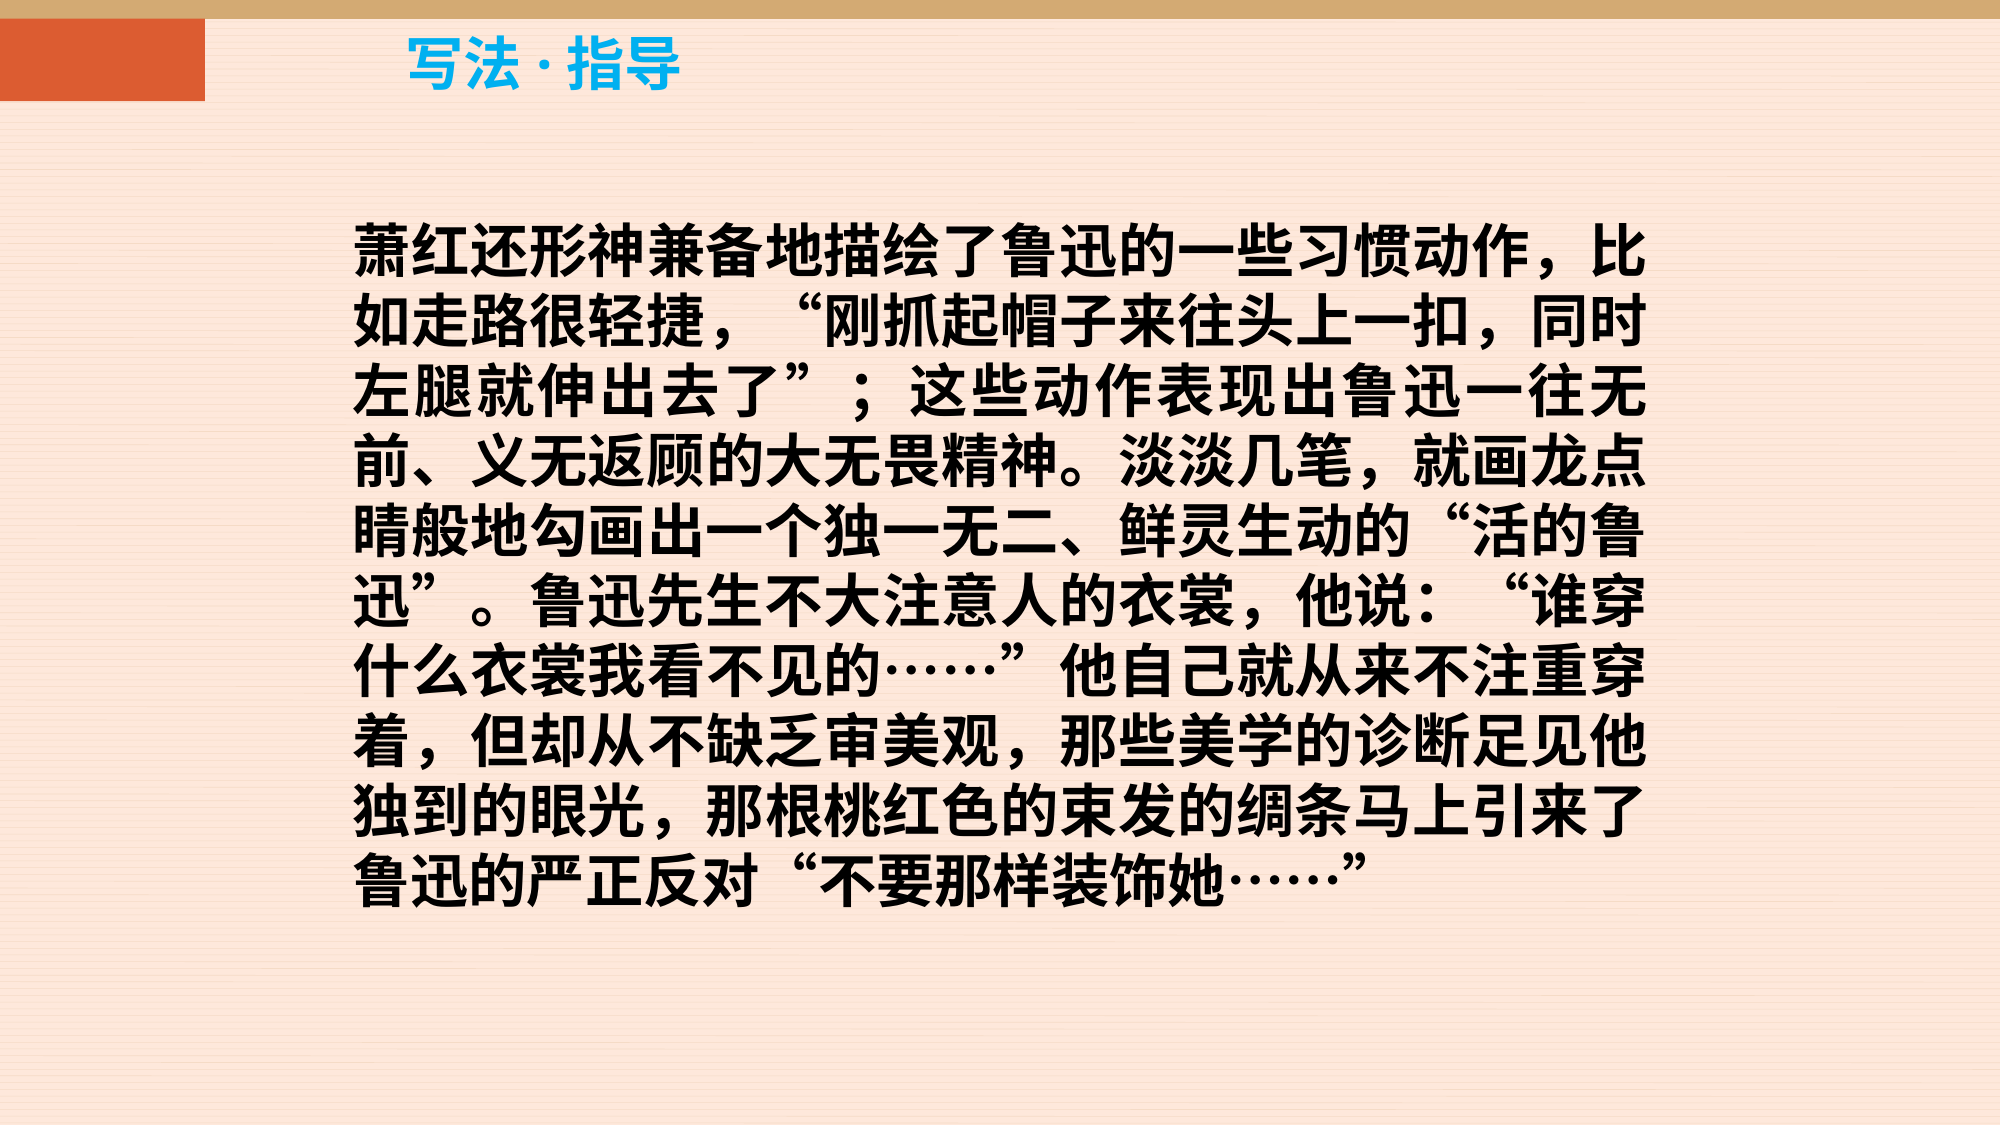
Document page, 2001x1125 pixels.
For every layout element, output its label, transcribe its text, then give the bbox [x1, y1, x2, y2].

text_box 写法·指导 [353, 20, 736, 104]
text_box 萧红还形神兼备地描绘了鲁迅的一些习惯动作，比如走路很轻捷，“刚抓起帽子来往头上一扣，同时左腿就伸出去了”；这些动作表现出鲁迅一往无前、义无返顾的大无畏精神。淡淡几笔，就画龙点睛般地勾画出一个独一无二、鲜灵生动的“活的鲁迅”。鲁迅先生不大注意人的衣裳，他说：“谁穿什么衣裳我看不见的……”他自己就从来不注重穿着，但却从不缺乏审美观，那些美学的诊断足见他独到的眼光，那根桃红色的束发的绸条马上引来了鲁迅的严正反对“不要那样装饰她……” [337, 207, 1663, 922]
